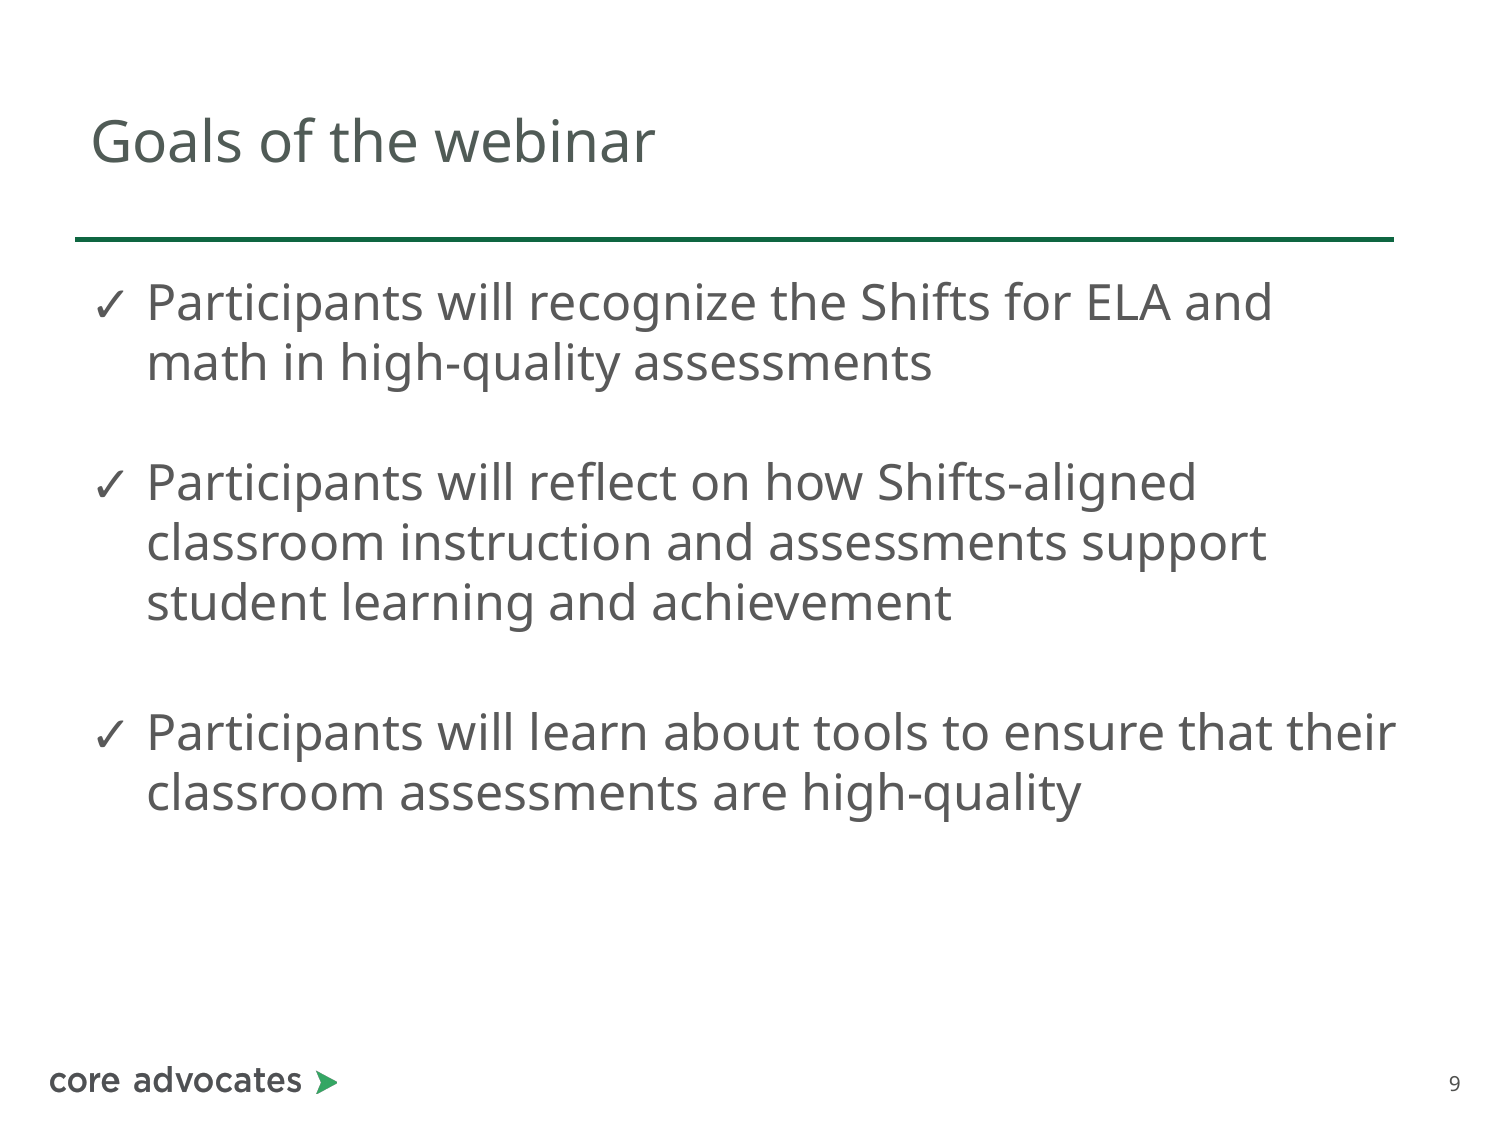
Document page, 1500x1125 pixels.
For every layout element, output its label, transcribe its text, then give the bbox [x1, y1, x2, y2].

list Participants will recognize the Shifts for ELA and math in high-quality assessments Participants will reflect on how Shifts-aligned classroom instruction and assessments support student learning and achievement Participants will learn about tools to ensure that their classroom assessments are high-quality [75, 262, 1425, 1005]
title Goals of the webinar [75, 45, 1425, 233]
picture [50, 1066, 337, 1094]
